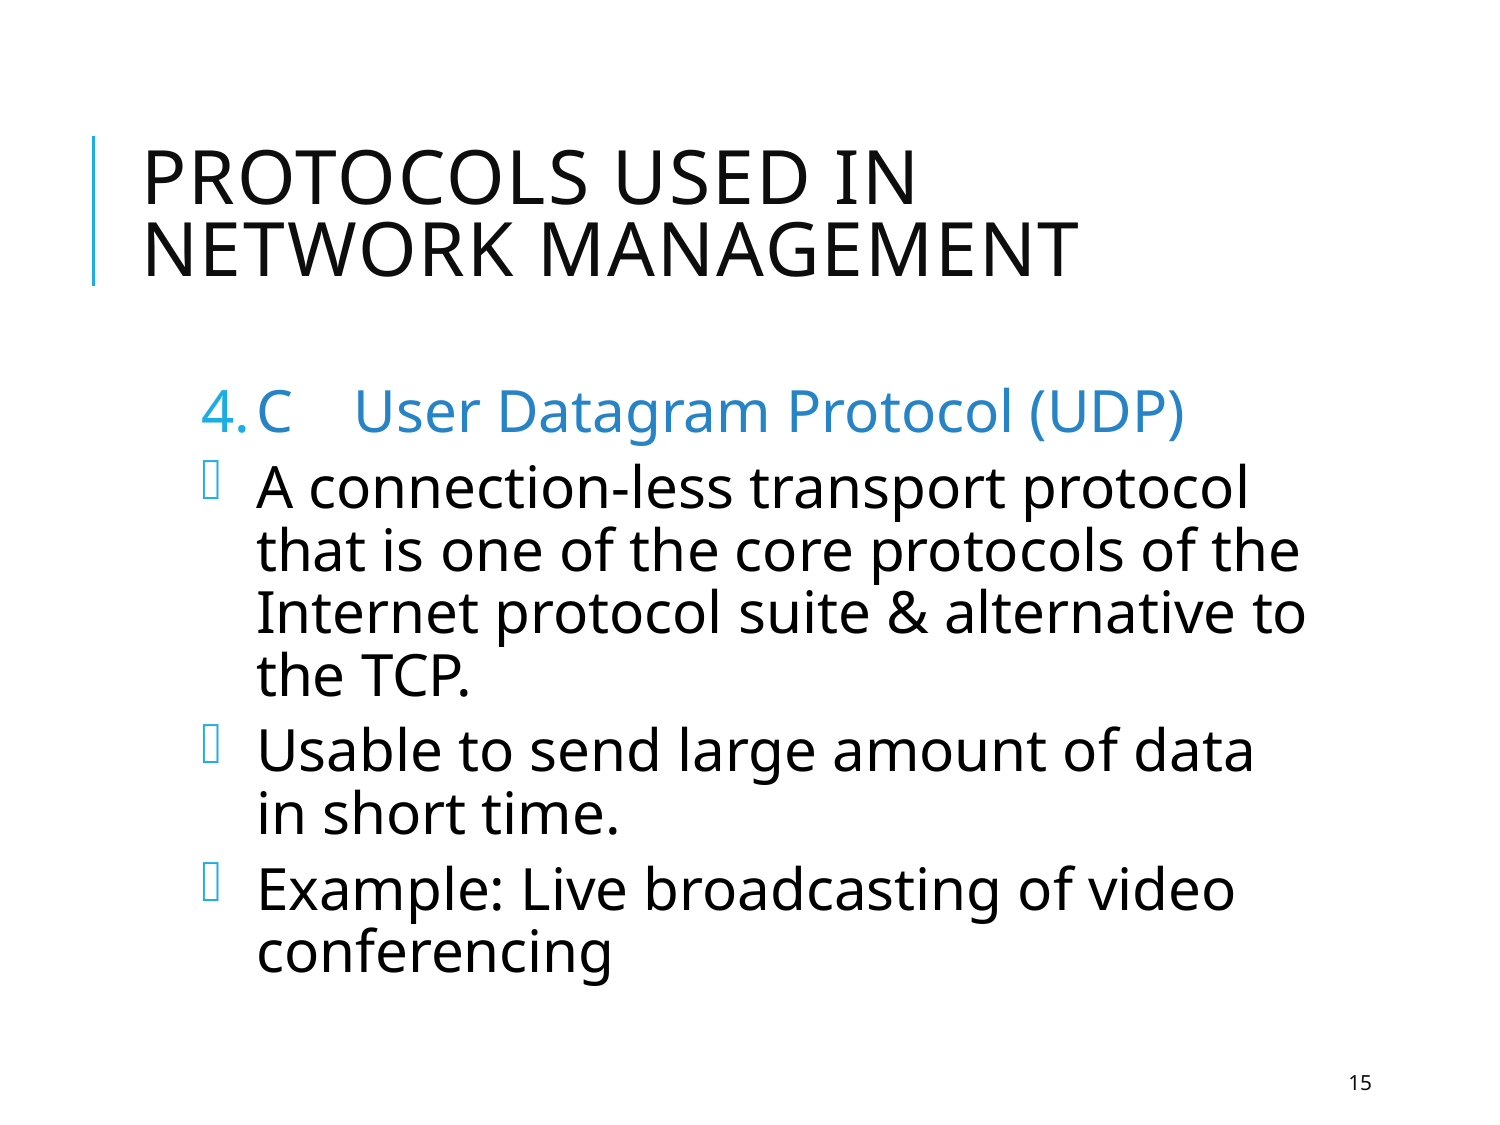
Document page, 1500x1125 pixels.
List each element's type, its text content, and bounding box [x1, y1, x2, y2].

list C User Datagram Protocol (UDP) A connection-less transport protocol that is one of the core protocols of the Internet protocol suite & alternative to the TCP. Usable to send large amount of data in short time. Example: Live broadcasting of video conferencing [126, 375, 1322, 1035]
slide_number 15 [1333, 1061, 1454, 1107]
title Protocols used in Network Management [126, 96, 1322, 342]
